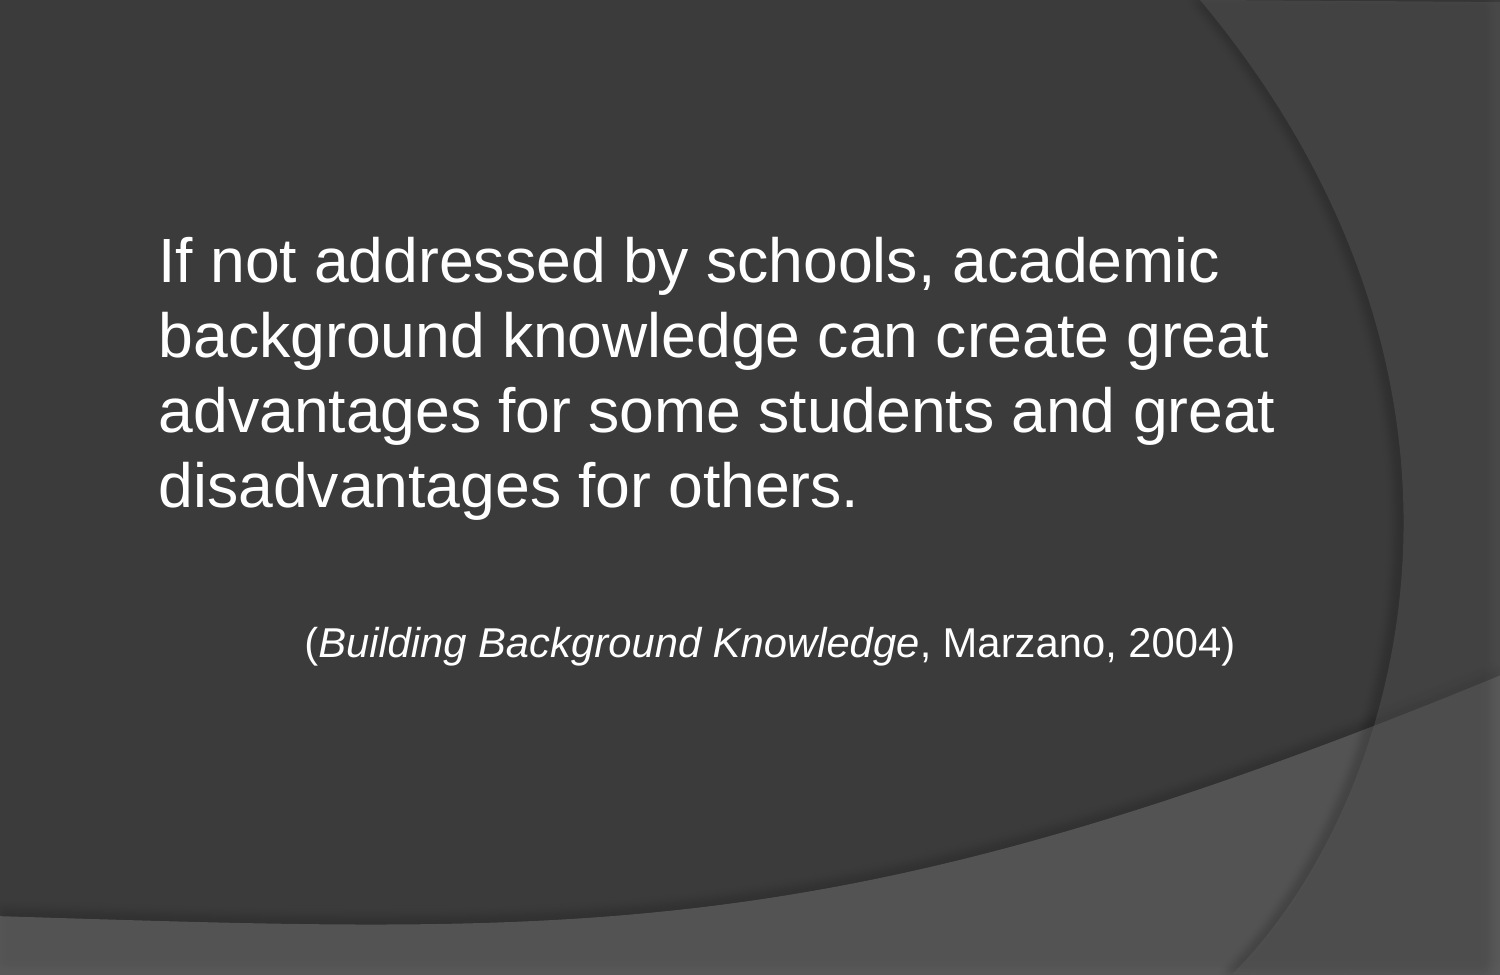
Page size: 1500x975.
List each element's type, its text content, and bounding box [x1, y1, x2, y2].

list If not addressed by schools, academic background knowledge can create great advantages for some students and great disadvantages for others. (Building Background Knowledge, Marzano, 2004) [74, 212, 1426, 856]
